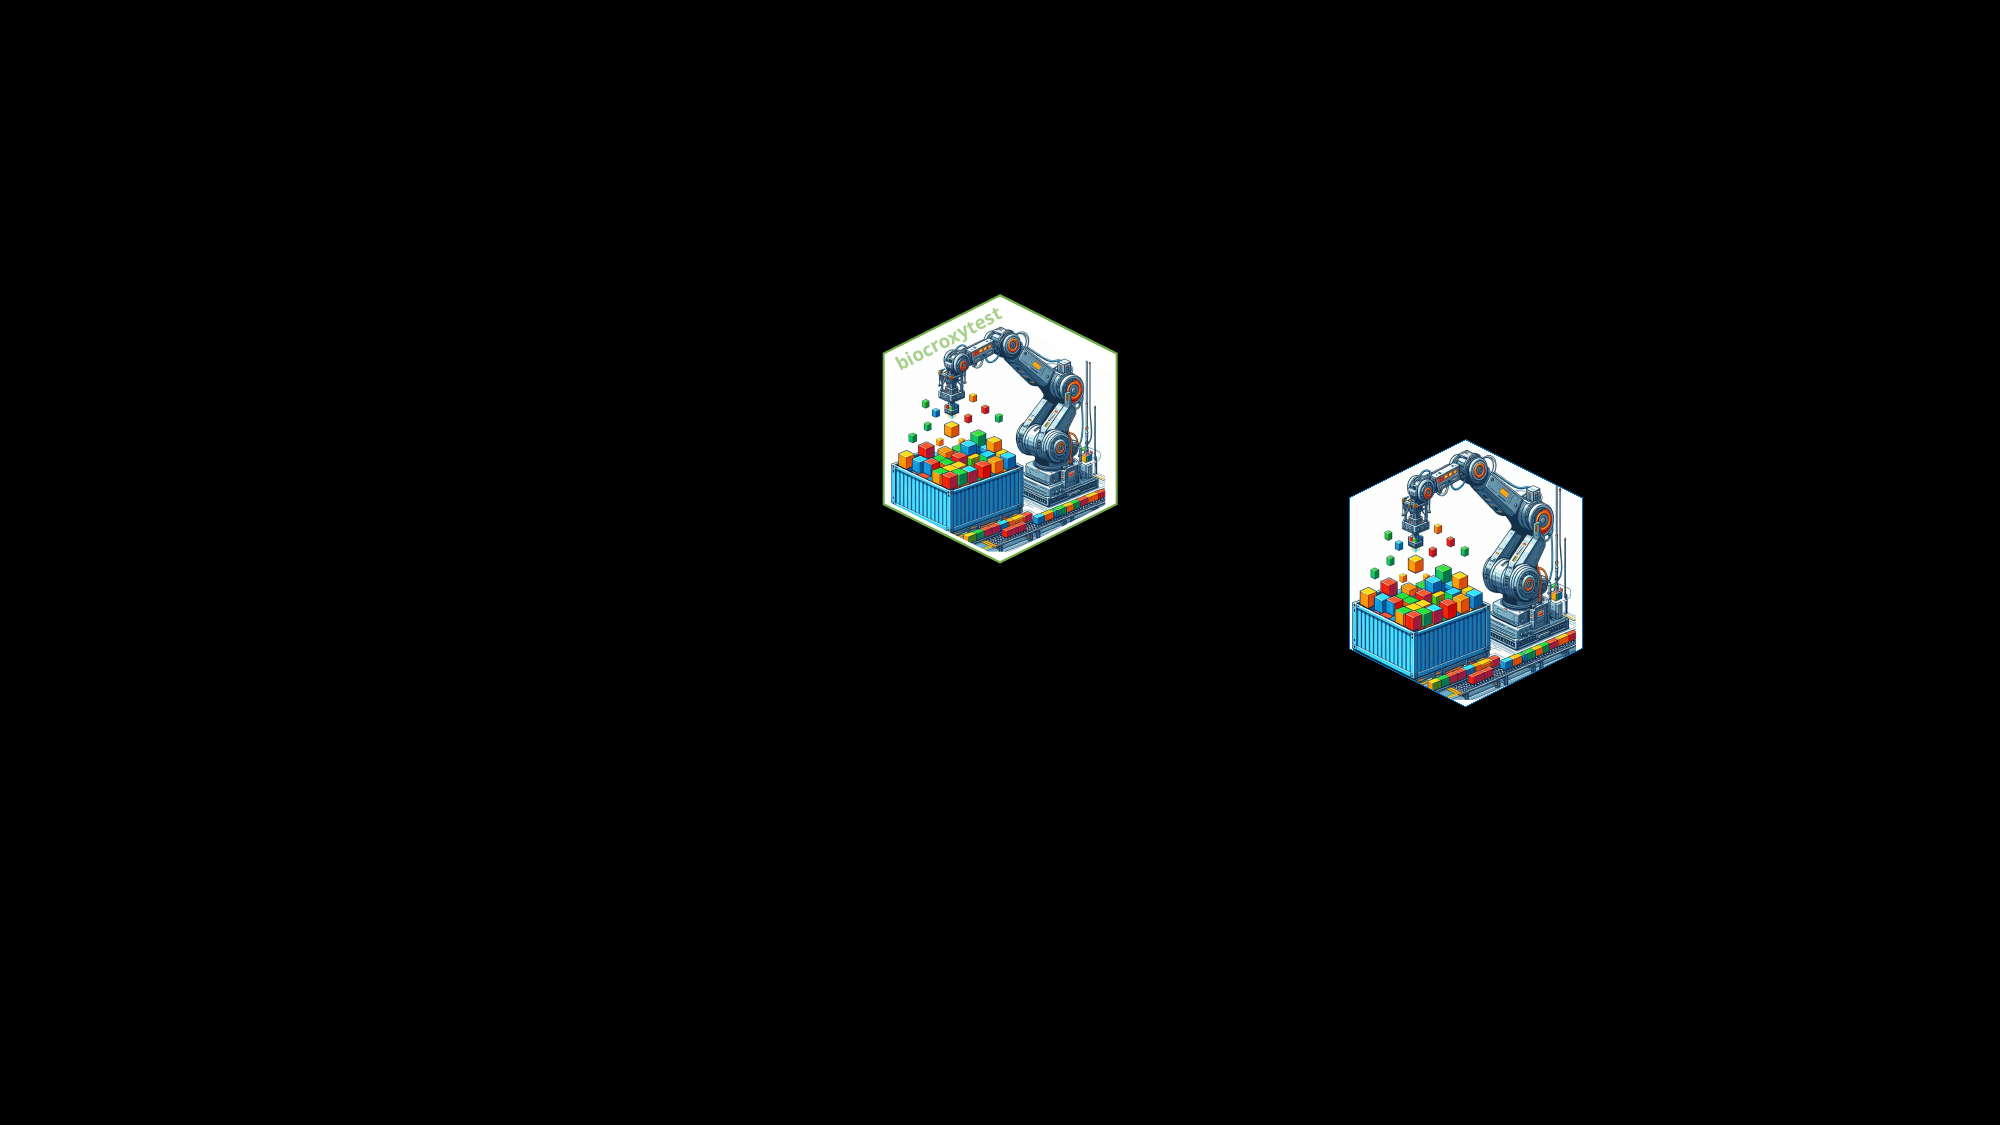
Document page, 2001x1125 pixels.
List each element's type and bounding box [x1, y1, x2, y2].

picture [1332, 439, 1600, 706]
text_box [862, 295, 1117, 563]
